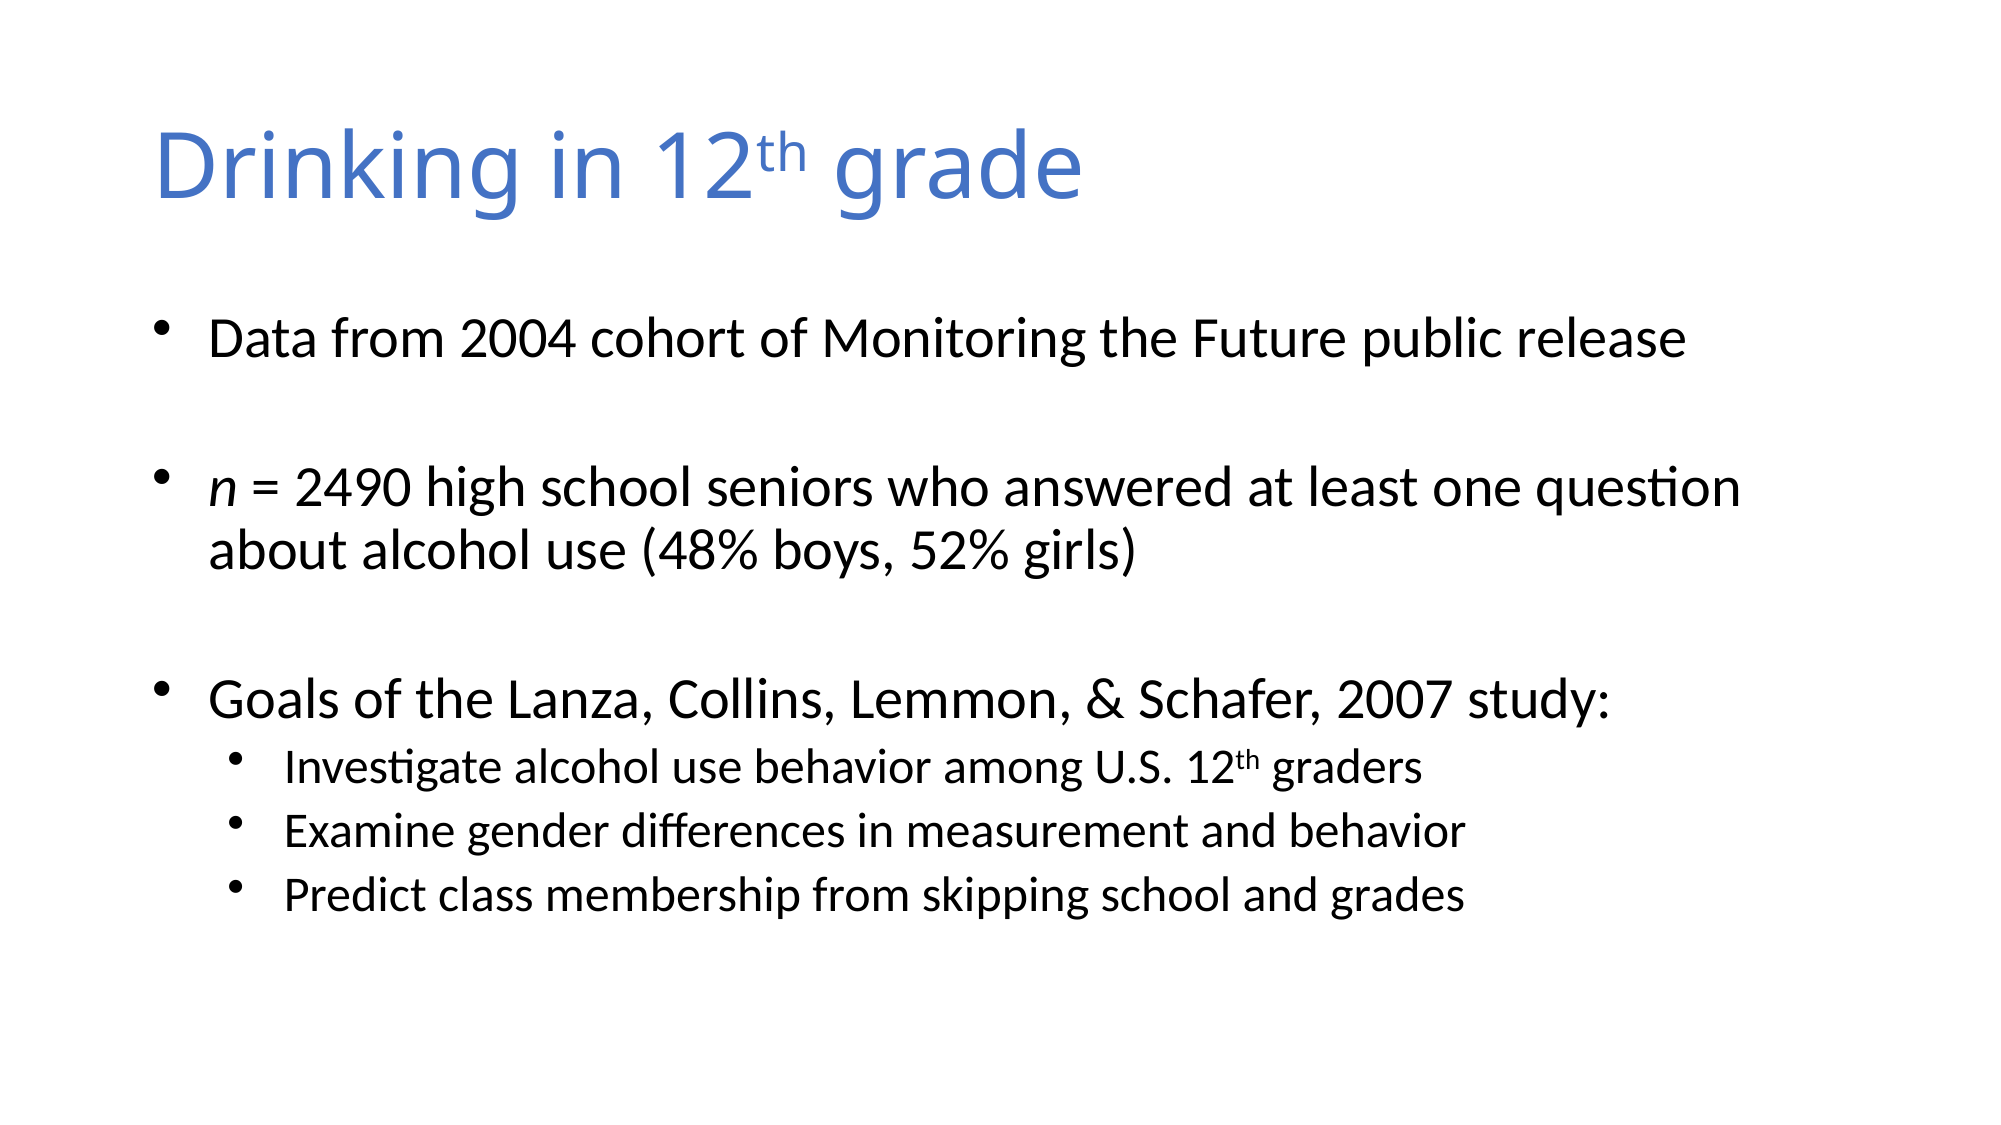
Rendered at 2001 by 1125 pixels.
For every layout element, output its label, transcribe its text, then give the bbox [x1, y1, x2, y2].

list Data from 2004 cohort of Monitoring the Future public release n = 2490 high school seniors who answered at least one question about alcohol use (48% boys, 52% girls) Goals of the Lanza, Collins, Lemmon, & Schafer, 2007 study: Investigate alcohol use behavior among U.S. 12th graders Examine gender differences in measurement and behavior Predict class membership from skipping school and grades [137, 299, 1863, 1014]
title Drinking in 12th grade [137, 59, 1863, 278]
